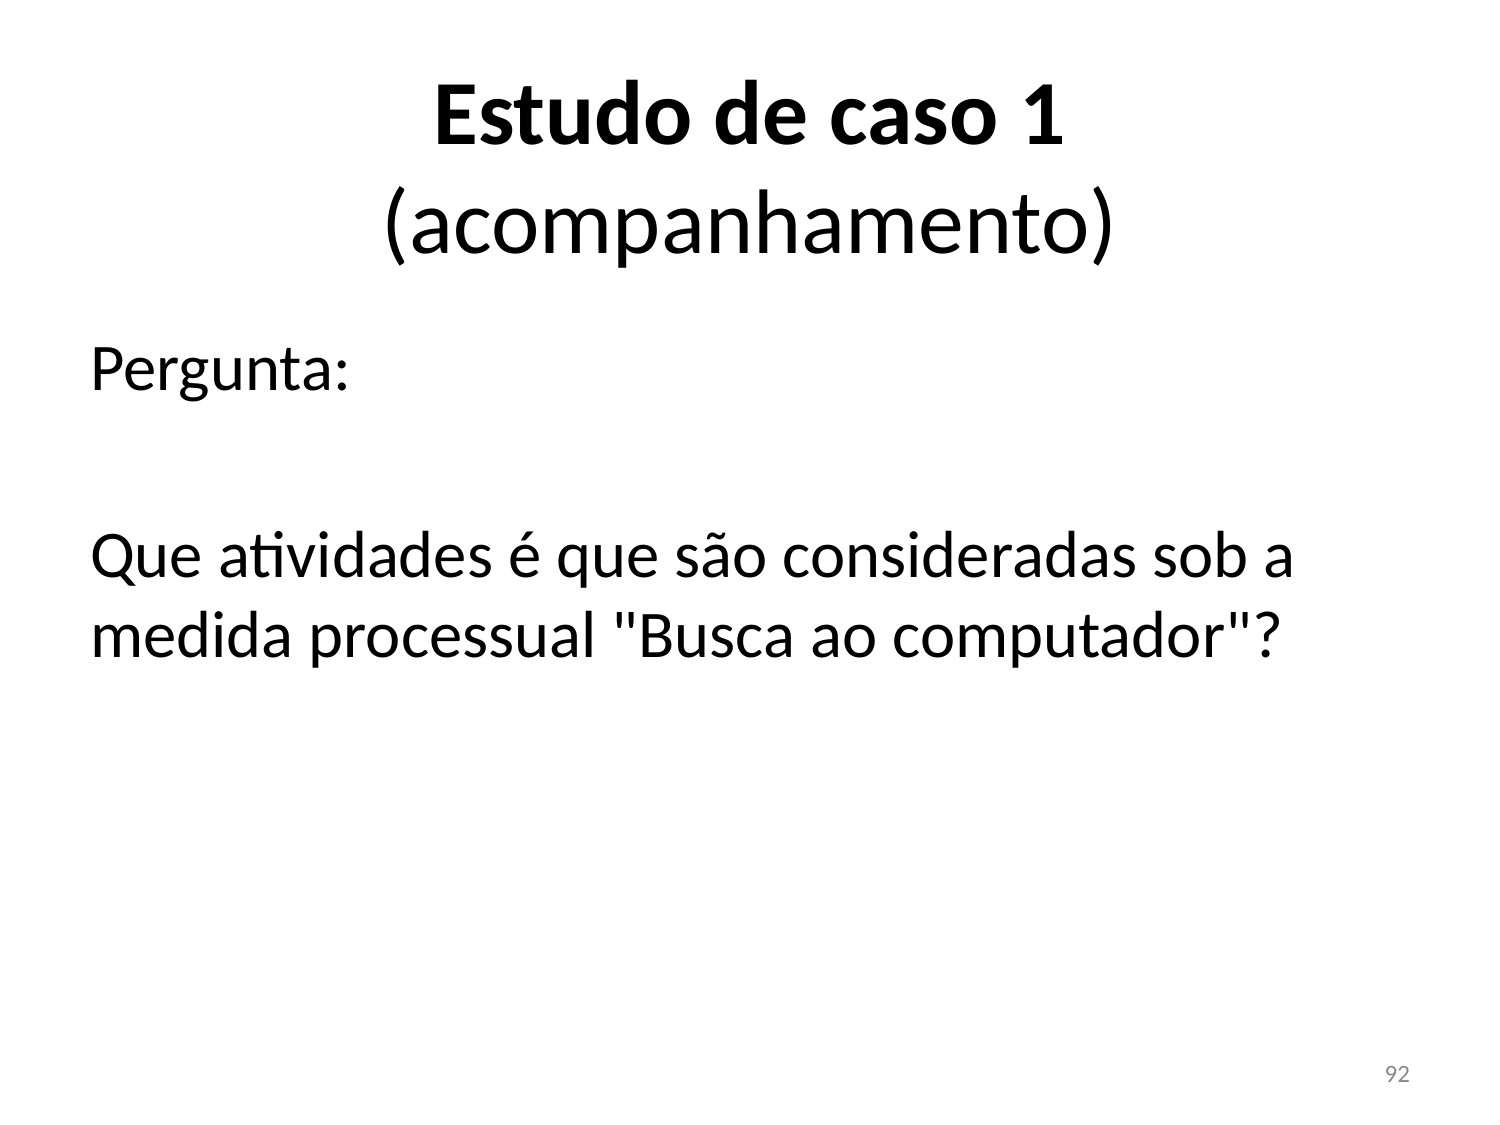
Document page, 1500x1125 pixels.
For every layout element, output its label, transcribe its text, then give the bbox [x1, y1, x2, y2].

slide_number 92 [1074, 1042, 1425, 1103]
title Estudo de caso 1 (acompanhamento) [75, 45, 1425, 187]
list Pergunta: Que atividades é que são consideradas sob a medida processual "Busca ao computador"? [75, 316, 1425, 1005]
